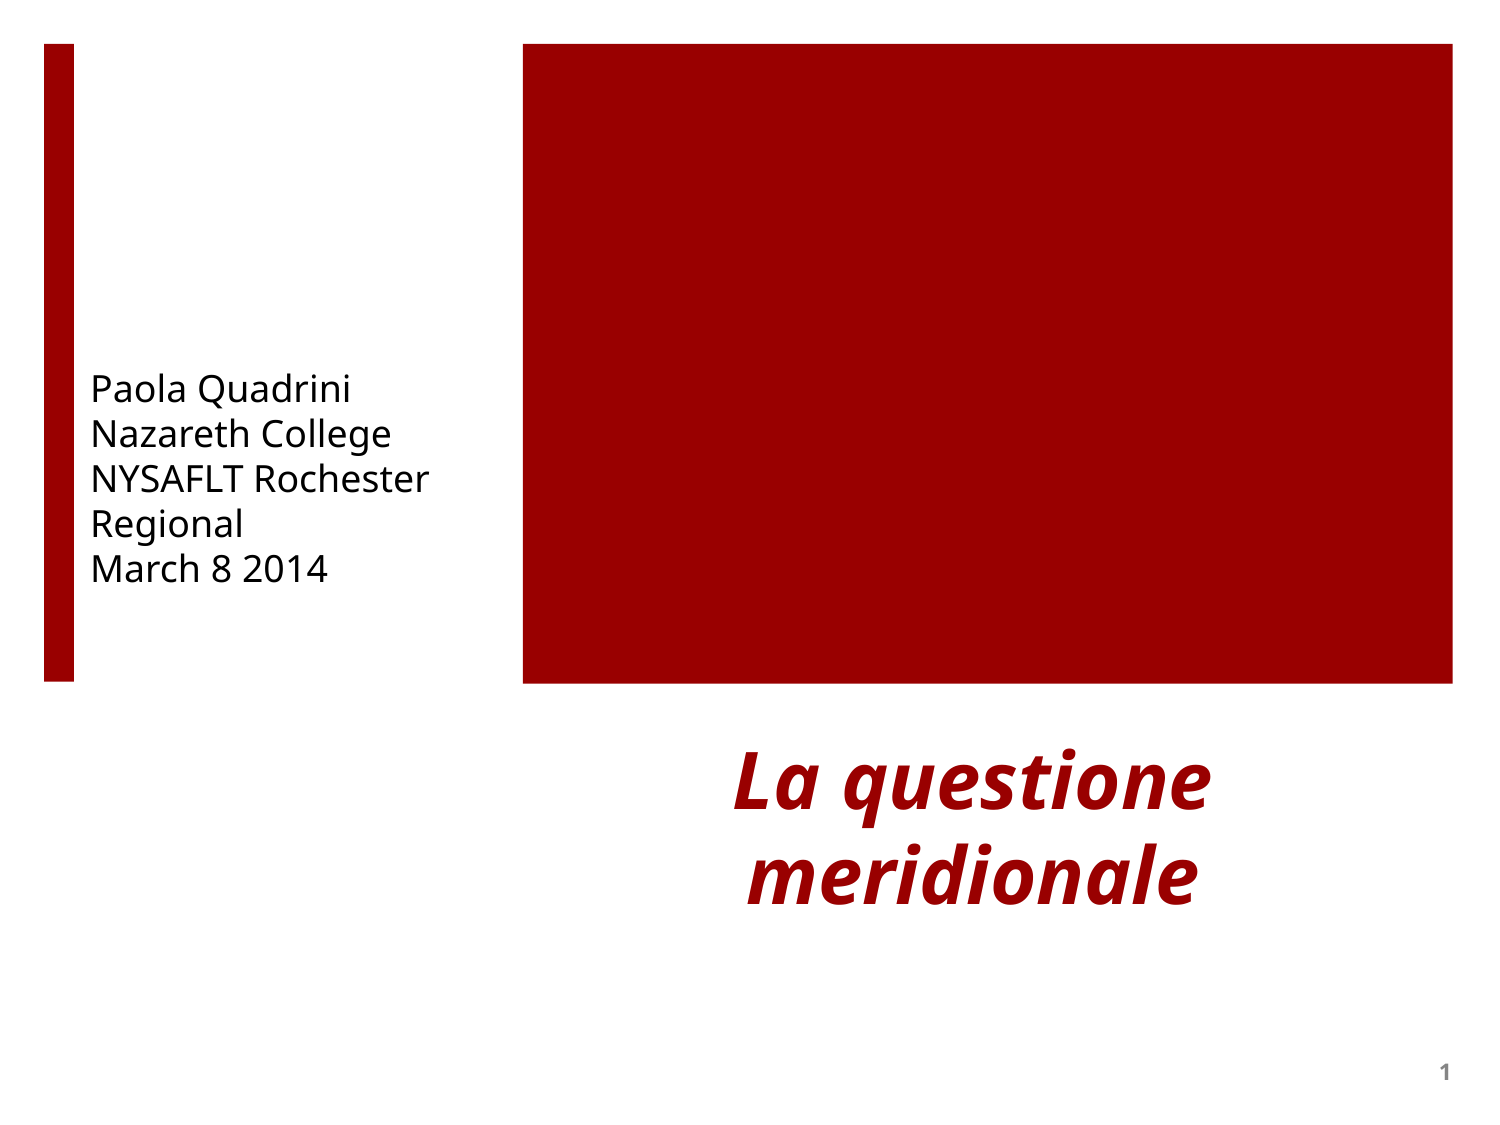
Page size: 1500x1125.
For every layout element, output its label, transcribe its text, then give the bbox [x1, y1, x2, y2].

title La questione meridionale [525, 721, 1421, 929]
slide_number 1 [1354, 1042, 1467, 1103]
text_box Paola Quadrini Nazareth College NYSAFLT Rochester Regional March 8 2014 [75, 357, 525, 598]
